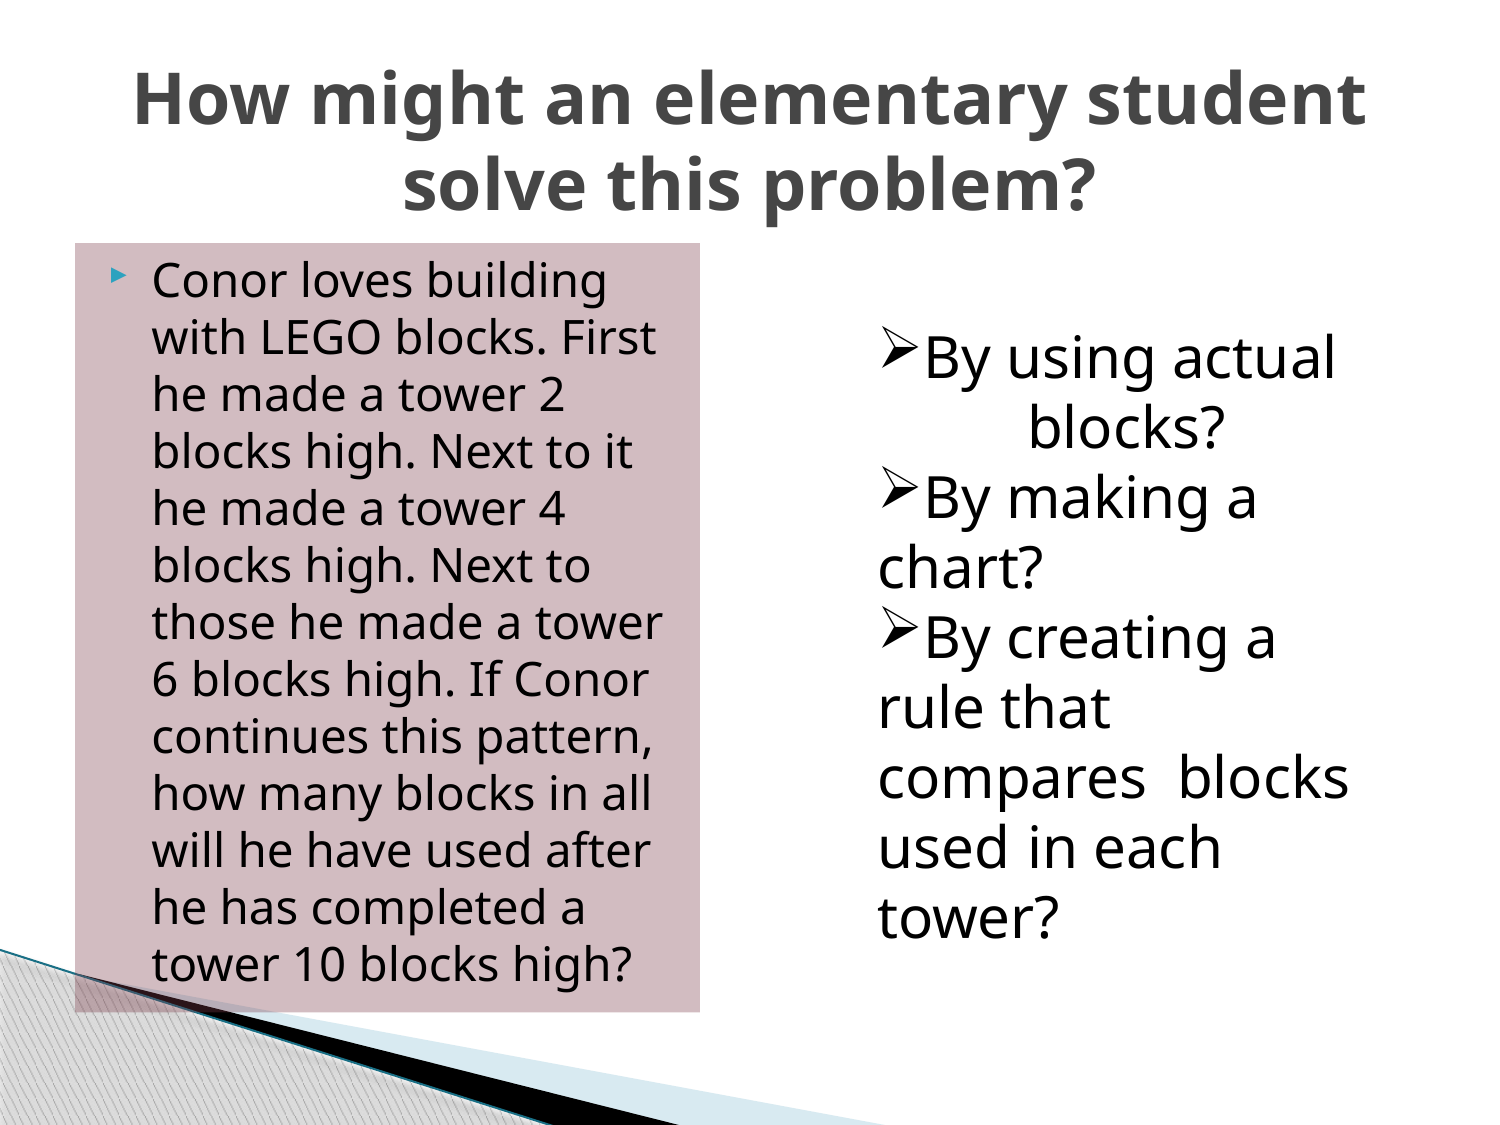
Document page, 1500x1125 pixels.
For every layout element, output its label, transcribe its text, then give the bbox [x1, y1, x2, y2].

list Conor loves building with LEGO blocks. First he made a tower 2 blocks high. Next to it he made a tower 4 blocks high. Next to those he made a tower 6 blocks high. If Conor continues this pattern, how many blocks in all will he have used after he has completed a tower 10 blocks high? [75, 243, 700, 1013]
title How might an elementary student solve this problem? [75, 45, 1425, 233]
text_box By using actual blocks? By making a chart? By creating a rule that compares blocks used in each tower? [862, 312, 1388, 958]
